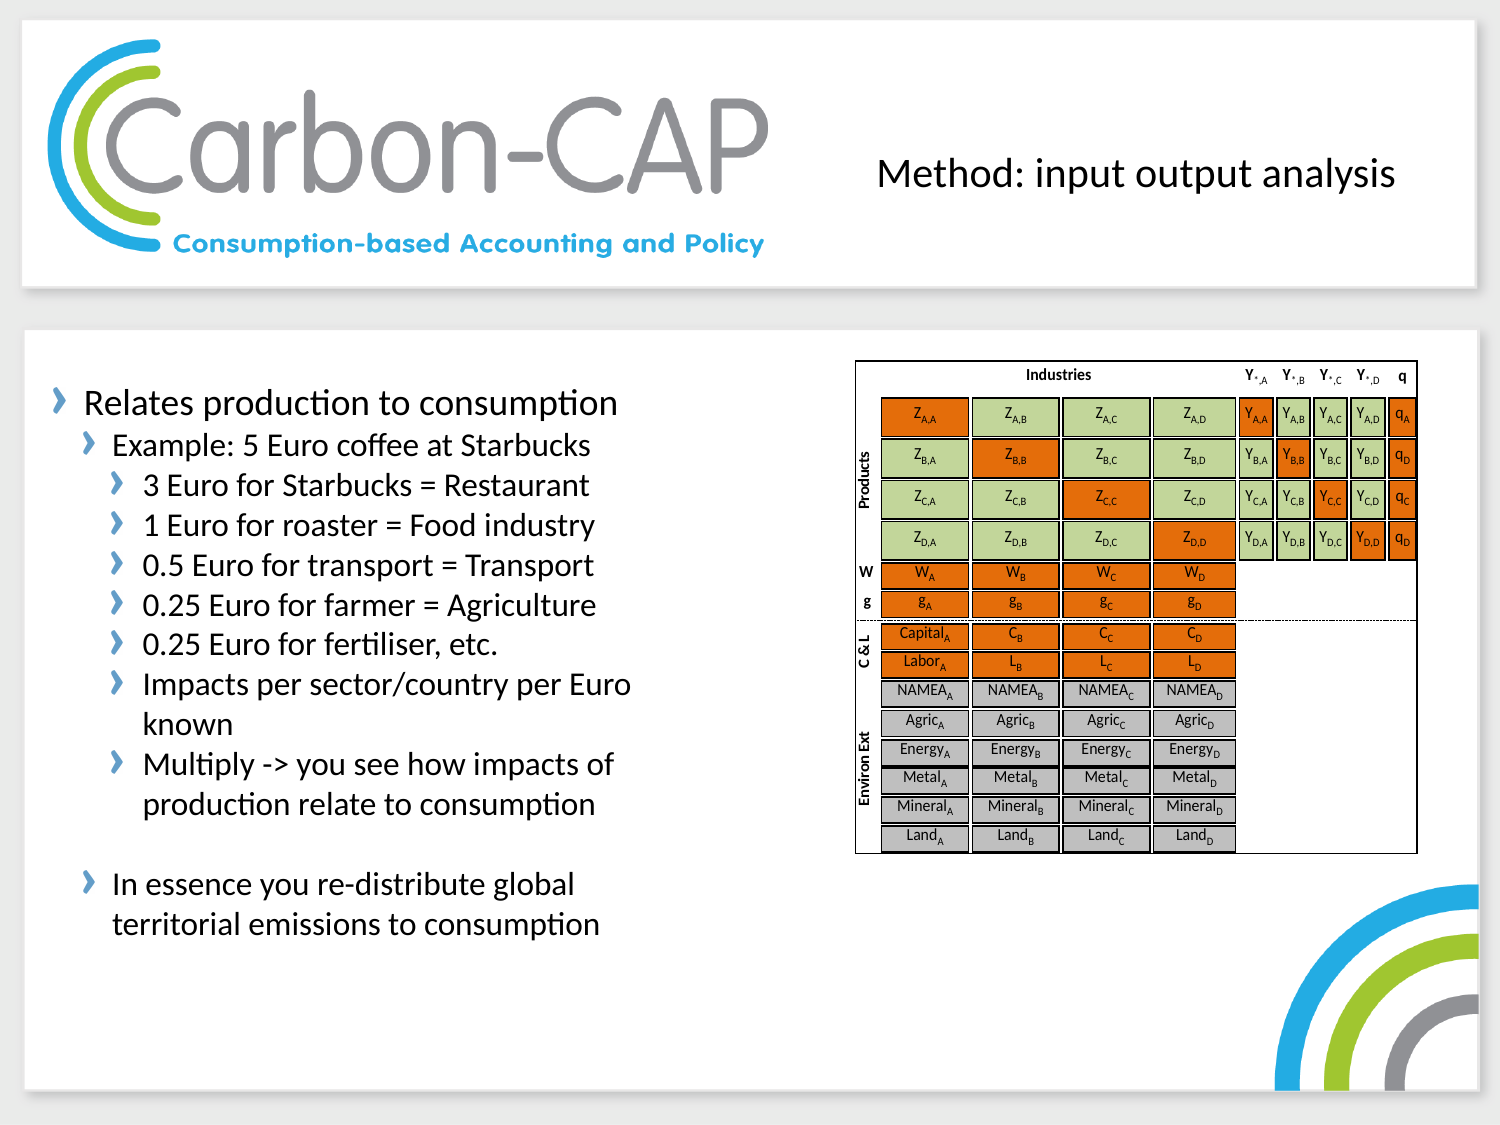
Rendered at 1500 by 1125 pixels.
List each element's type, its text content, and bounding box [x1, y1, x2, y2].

picture [0, 0, 1500, 1125]
title Method: input output analysis [810, 137, 1463, 256]
text_box Relates production to consumption Example: 5 Euro coffee at Starbucks 3 Euro for Starbucks = Restaurant 1 Euro for roaster = Food industry 0.5 Euro for transport = Transport 0.25 Euro for farmer = Agriculture 0.25 Euro for fertiliser, etc. Impacts per sector/country per Euro known Multiply -> you see how impacts of production relate to consumption In essence you re-distribute global territorial emissions to consumption [53, 364, 680, 938]
